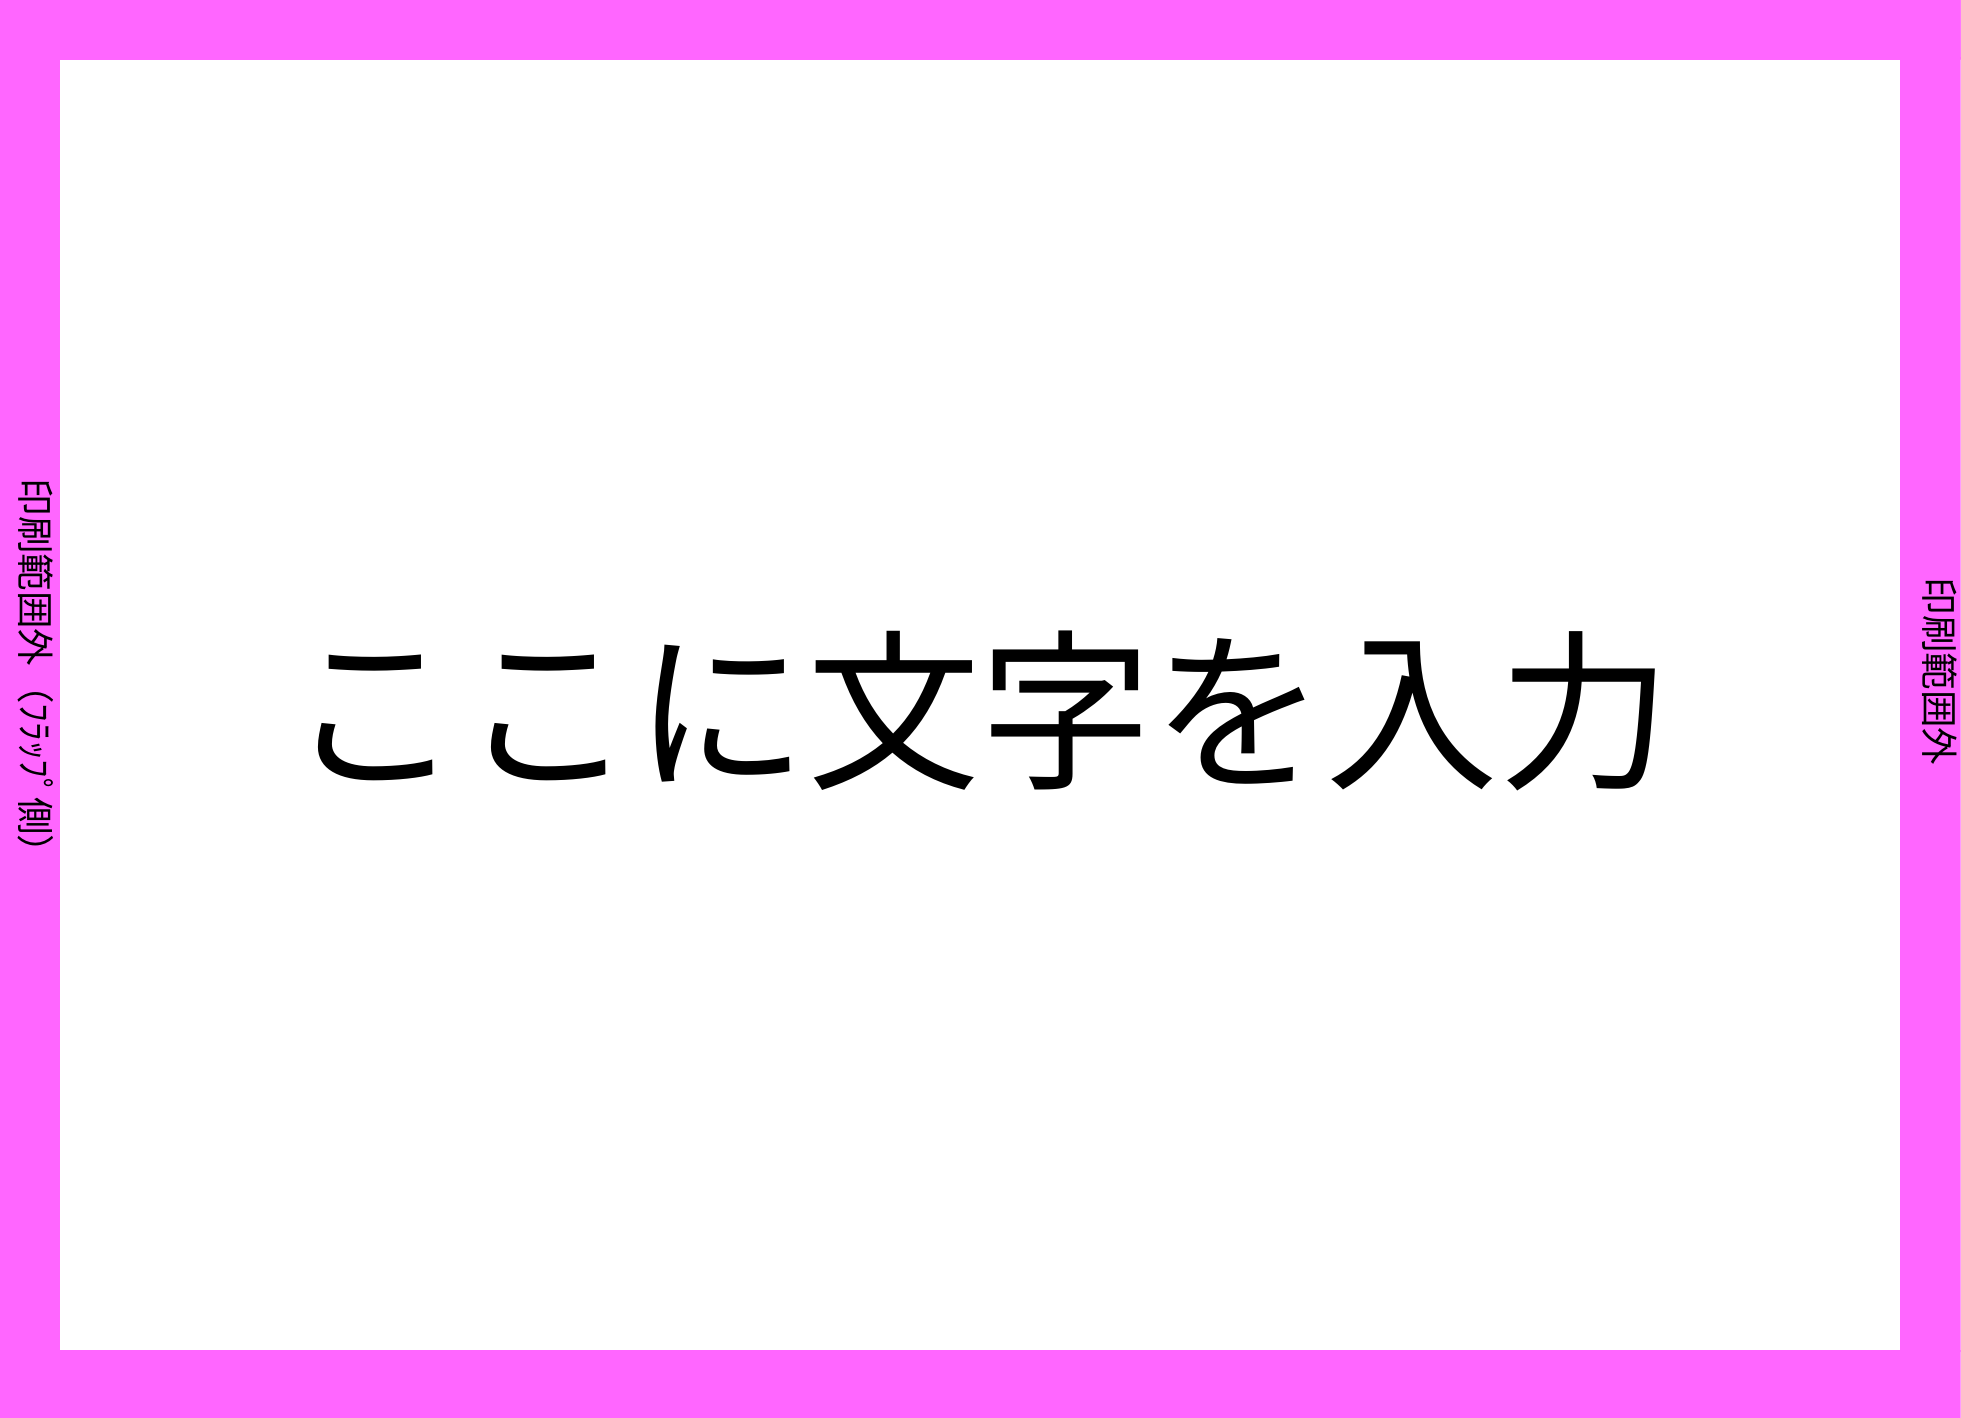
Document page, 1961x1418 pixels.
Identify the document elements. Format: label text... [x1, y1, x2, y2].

picture [0, 57, 1961, 1418]
text_box ここに文字を入力 [265, 592, 1696, 823]
